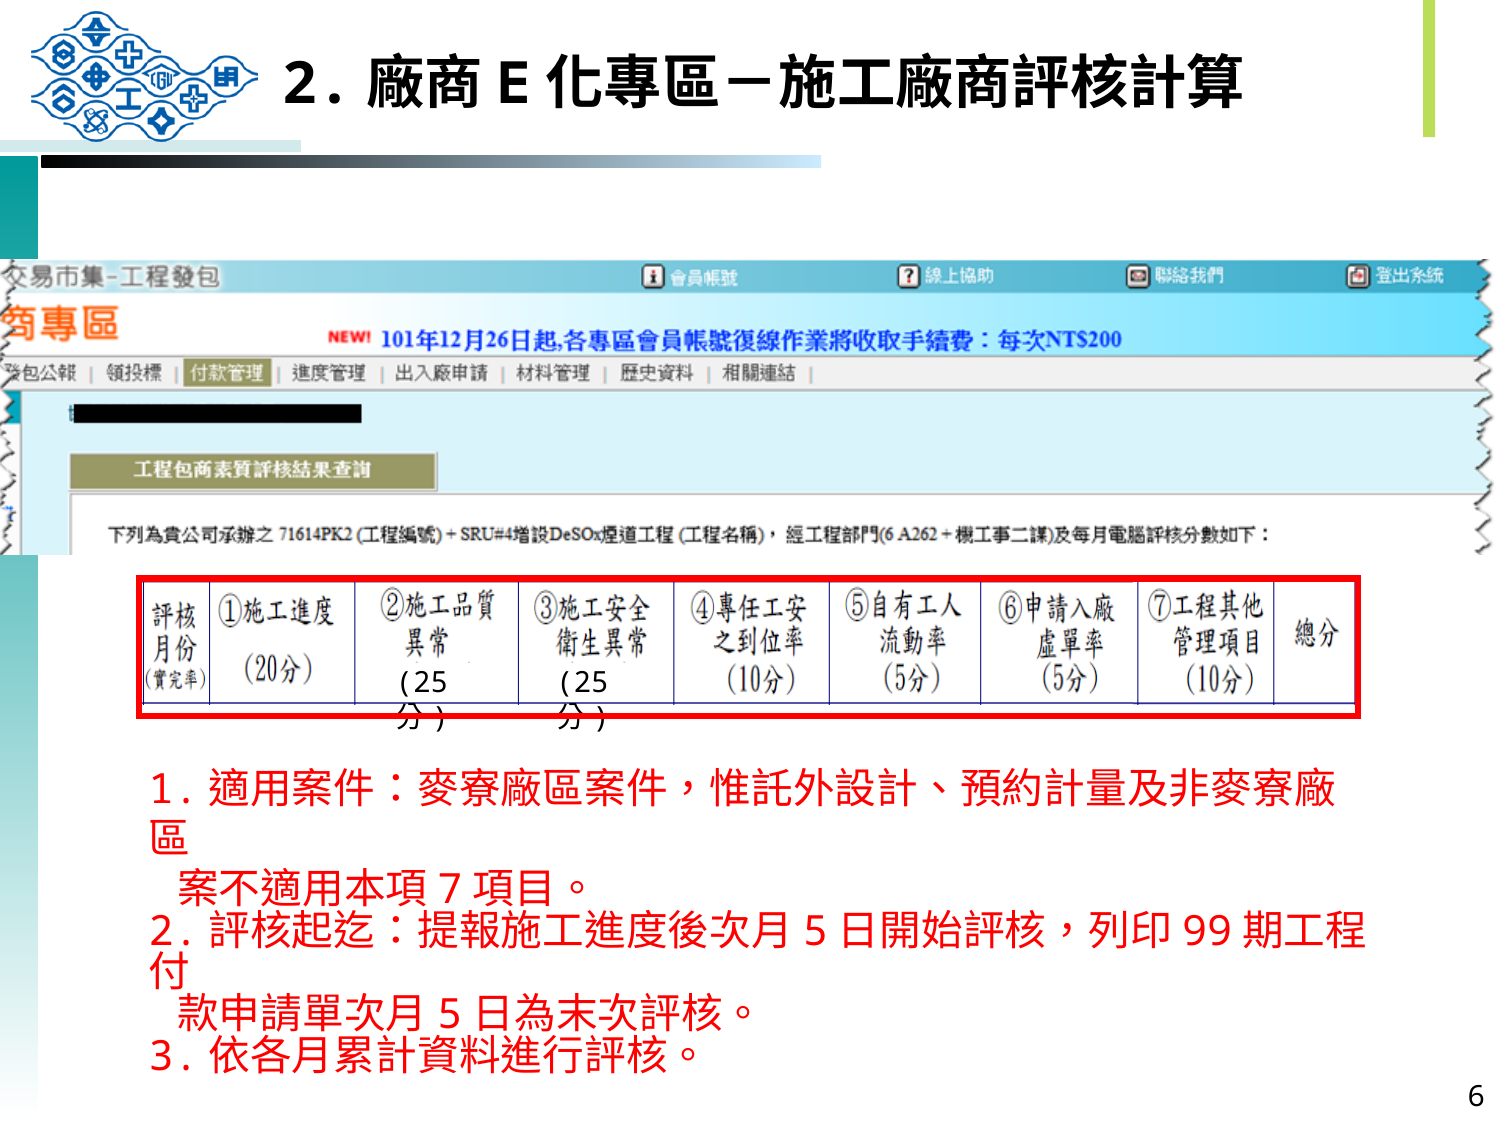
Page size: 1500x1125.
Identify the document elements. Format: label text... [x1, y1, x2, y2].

picture [0, 259, 1500, 556]
picture [25, 8, 263, 145]
slide_number 5 [1149, 1046, 1500, 1125]
text_box 2.廠商E化專區－施工廠商評核計算 [267, 0, 1471, 161]
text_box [141, 578, 1359, 705]
text_box [138, 710, 1359, 716]
text_box 1.適用案件：麥寮廠區案件，惟託外設計、預約計量及非麥寮廠區 案不適用本項7項目。 2.評核起迄：提報施工進度後次月5日開始評核，列印99期工程付 款申請單次月5日為末次評核。 3.依各月累計資料進行評核。 [133, 754, 1388, 1041]
